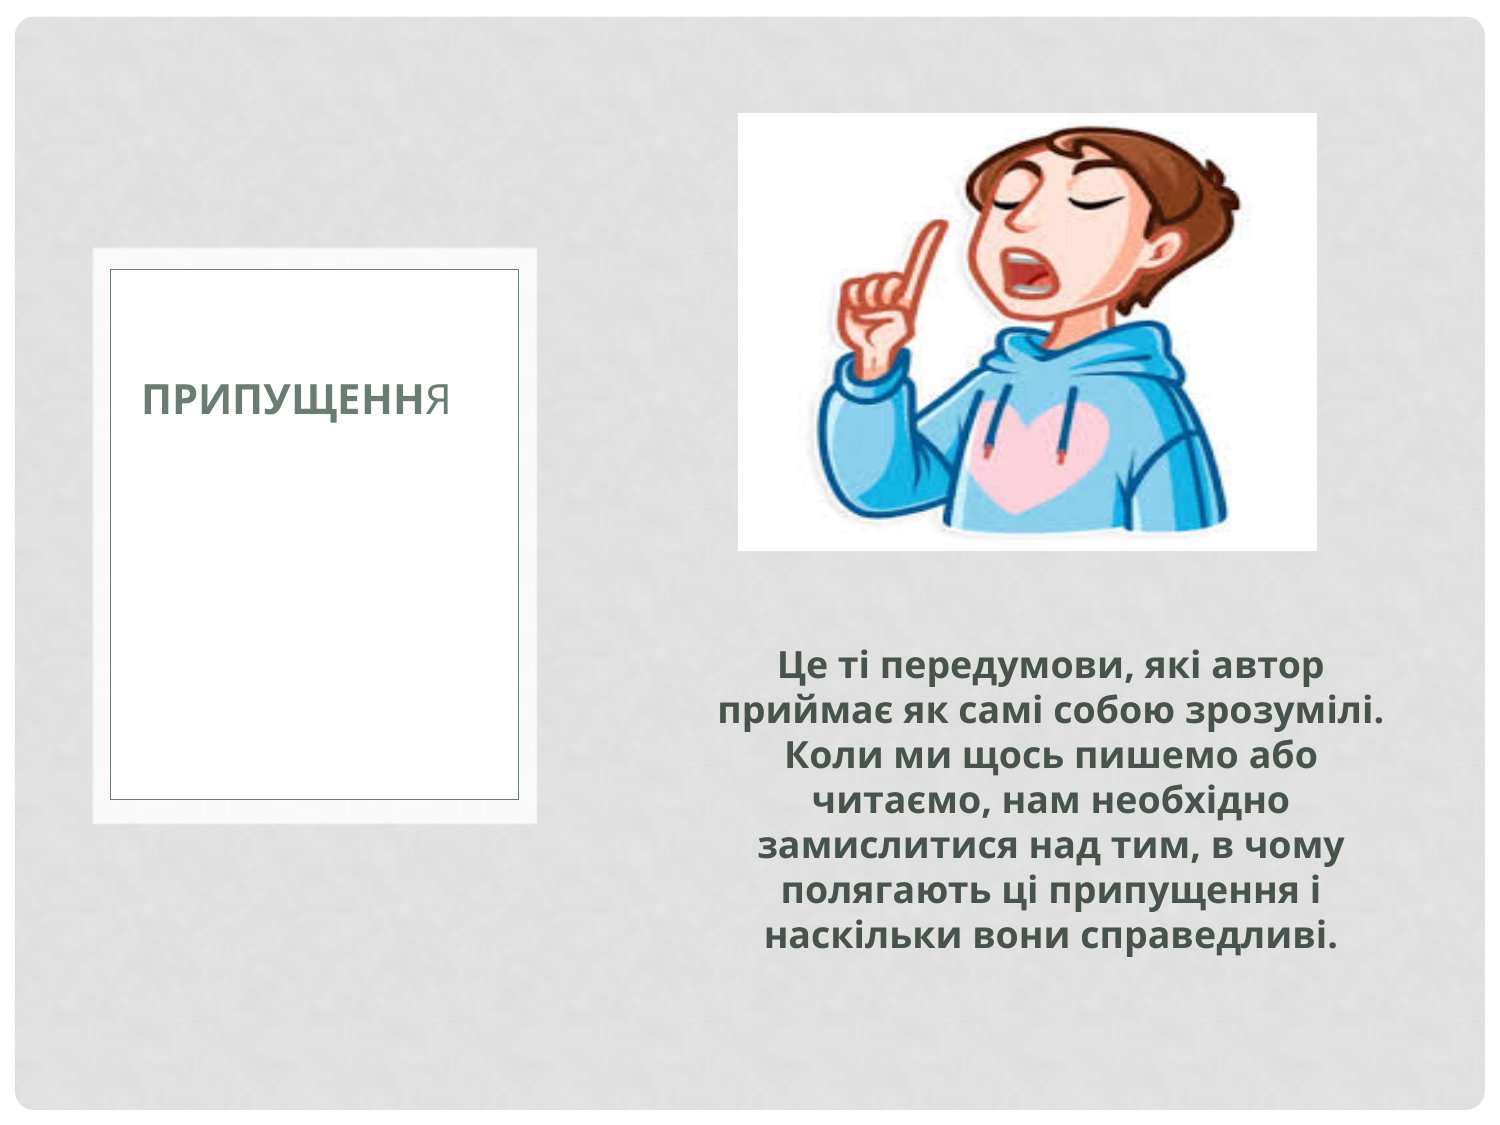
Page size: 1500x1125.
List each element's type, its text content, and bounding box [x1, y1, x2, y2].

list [737, 113, 1318, 551]
title Припущення [126, 284, 504, 480]
list Це ті передумови, які автор приймає як самі собою зрозумілі. Коли ми щось пишемо або читаємо, нам необхідно замислитися над тим, в чому полягають ці припущення і наскільки вони справедливі. [690, 633, 1412, 1012]
